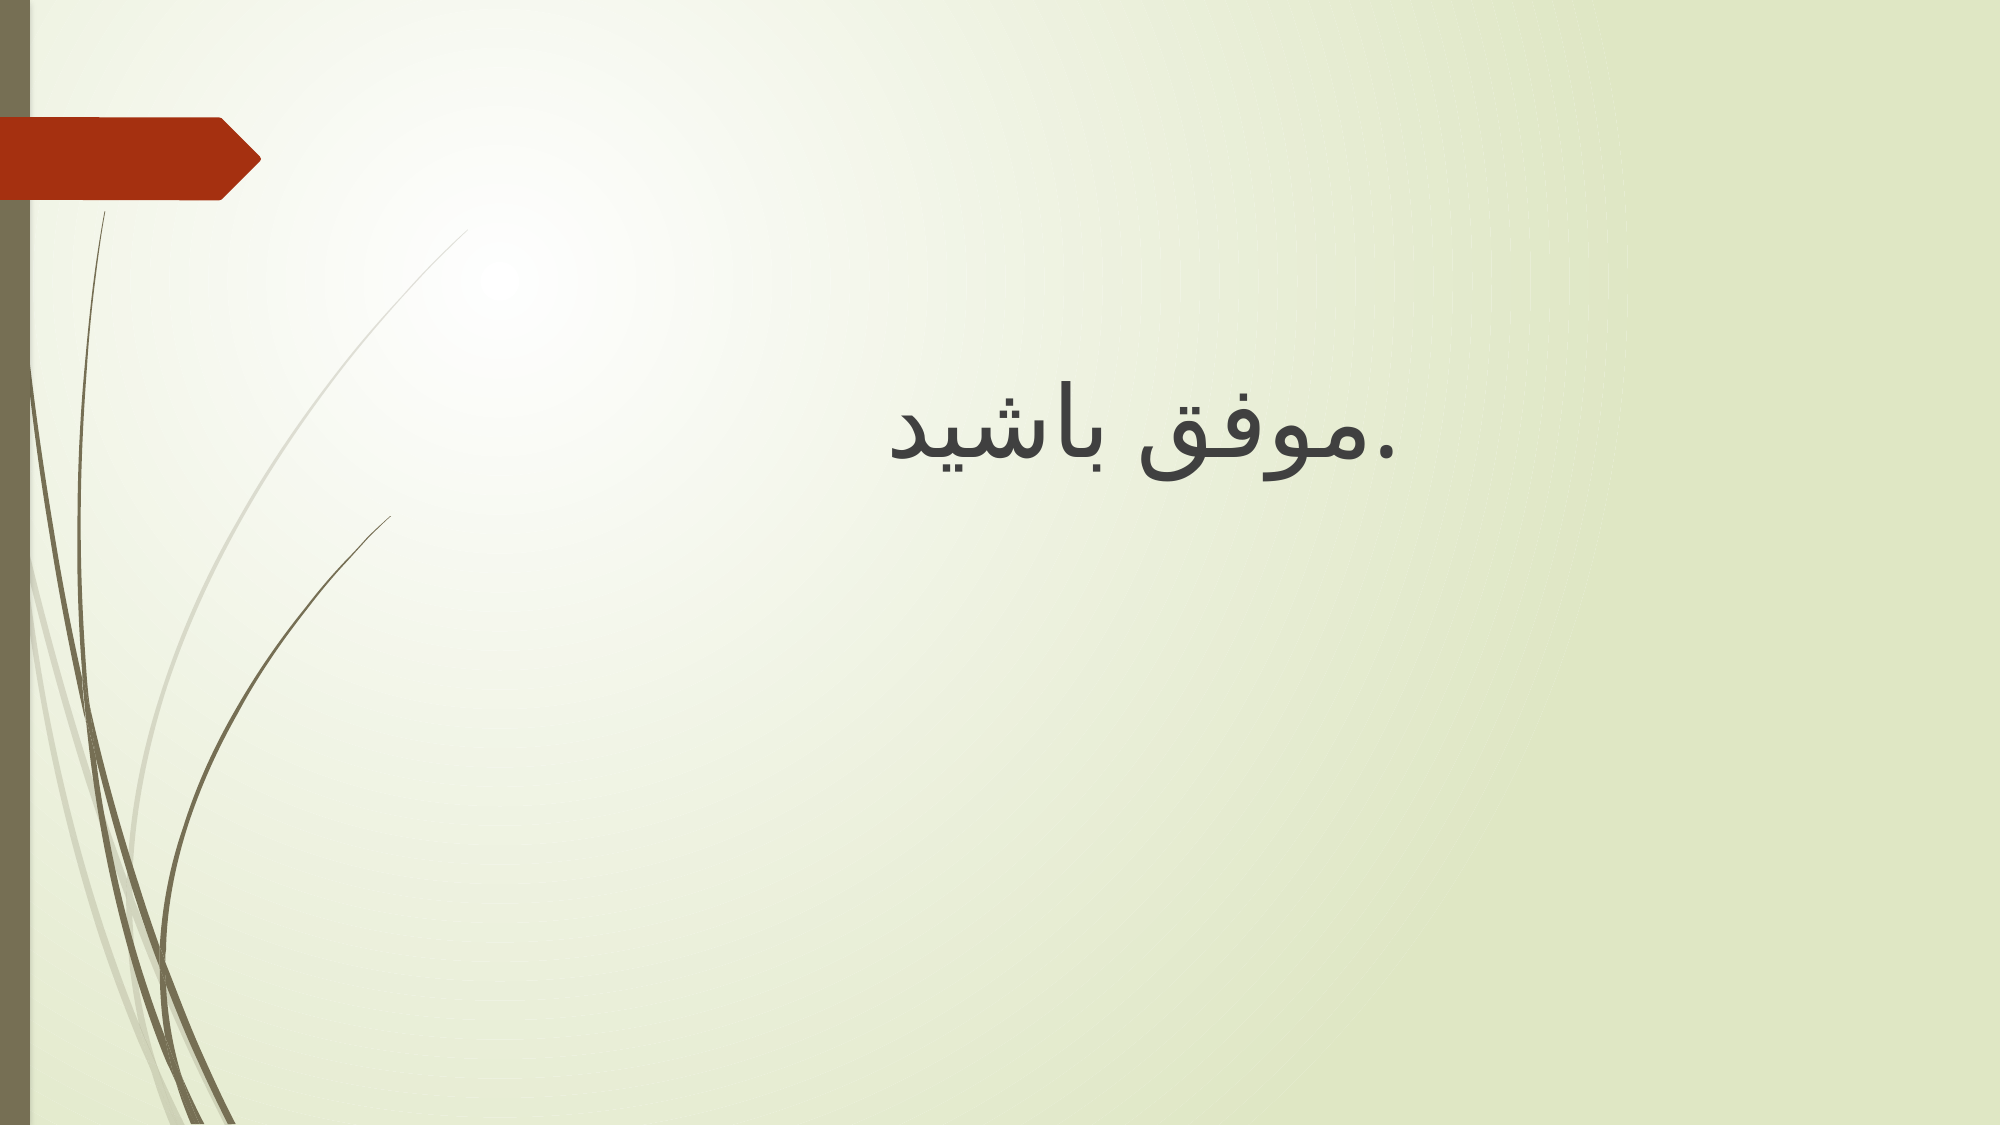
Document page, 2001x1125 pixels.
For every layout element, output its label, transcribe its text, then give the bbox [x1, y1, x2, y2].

list موفق باشید. [424, 350, 1888, 970]
